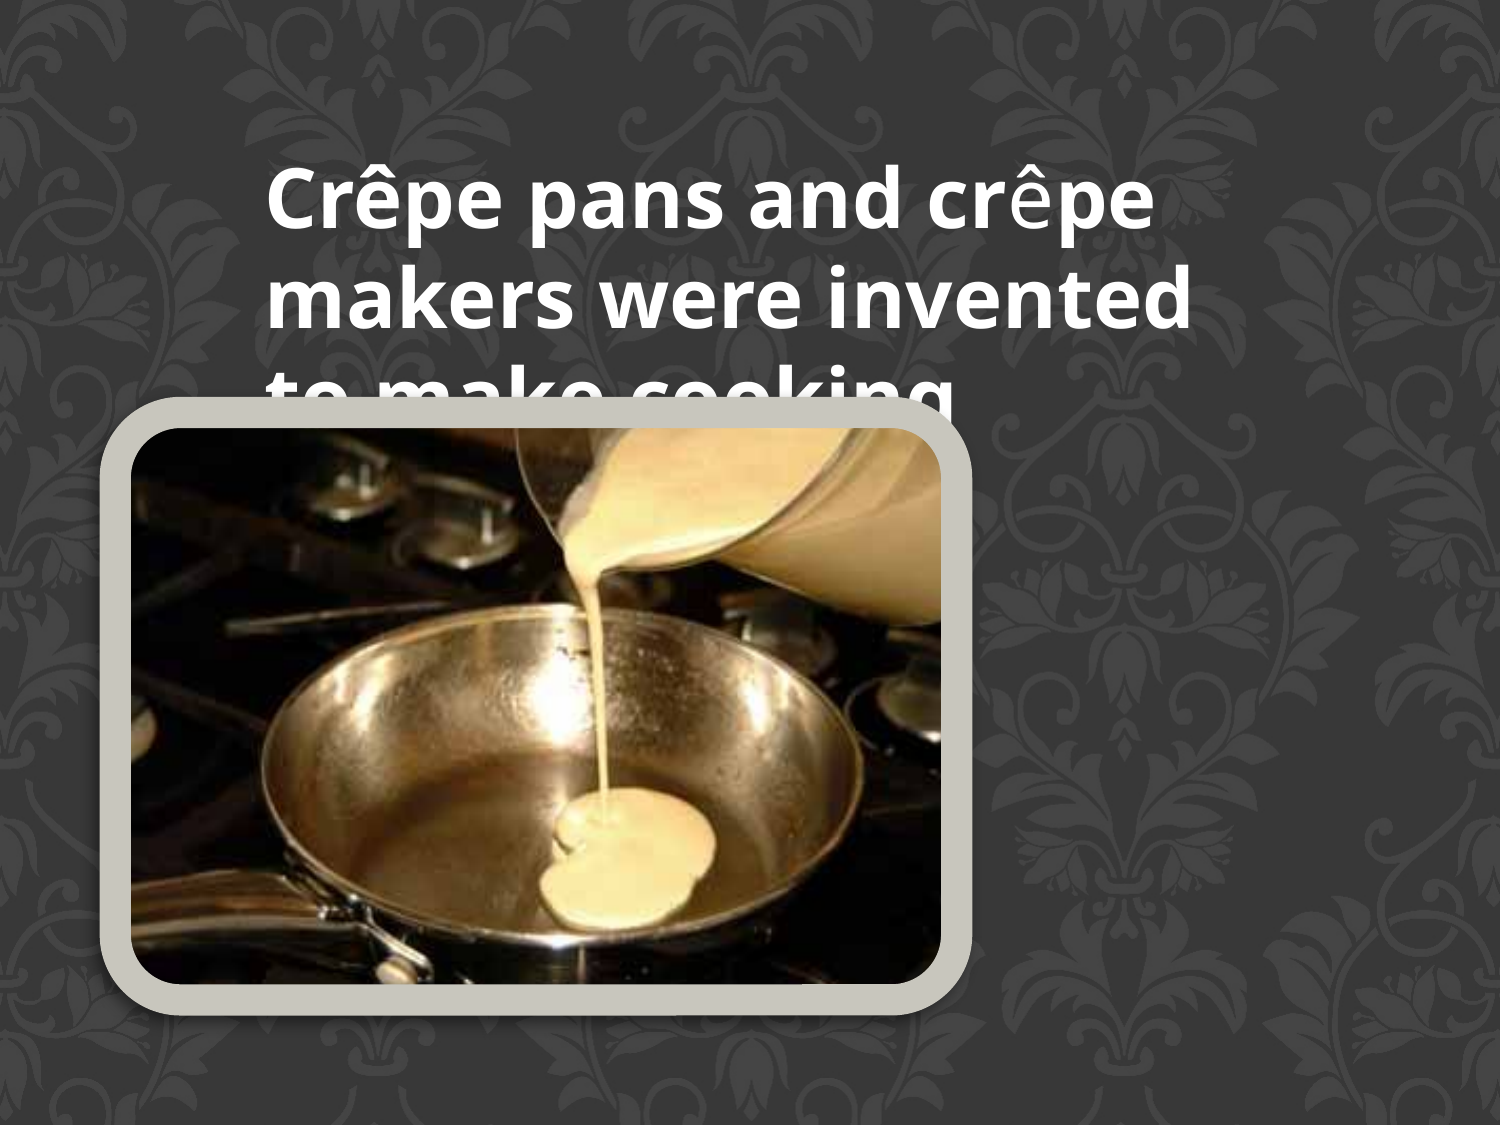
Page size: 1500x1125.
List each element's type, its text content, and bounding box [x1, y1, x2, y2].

picture [115, 412, 957, 1001]
text_box Crêpe pans and crêpe makers were invented to make cooking crêpes easier [249, 137, 1240, 553]
